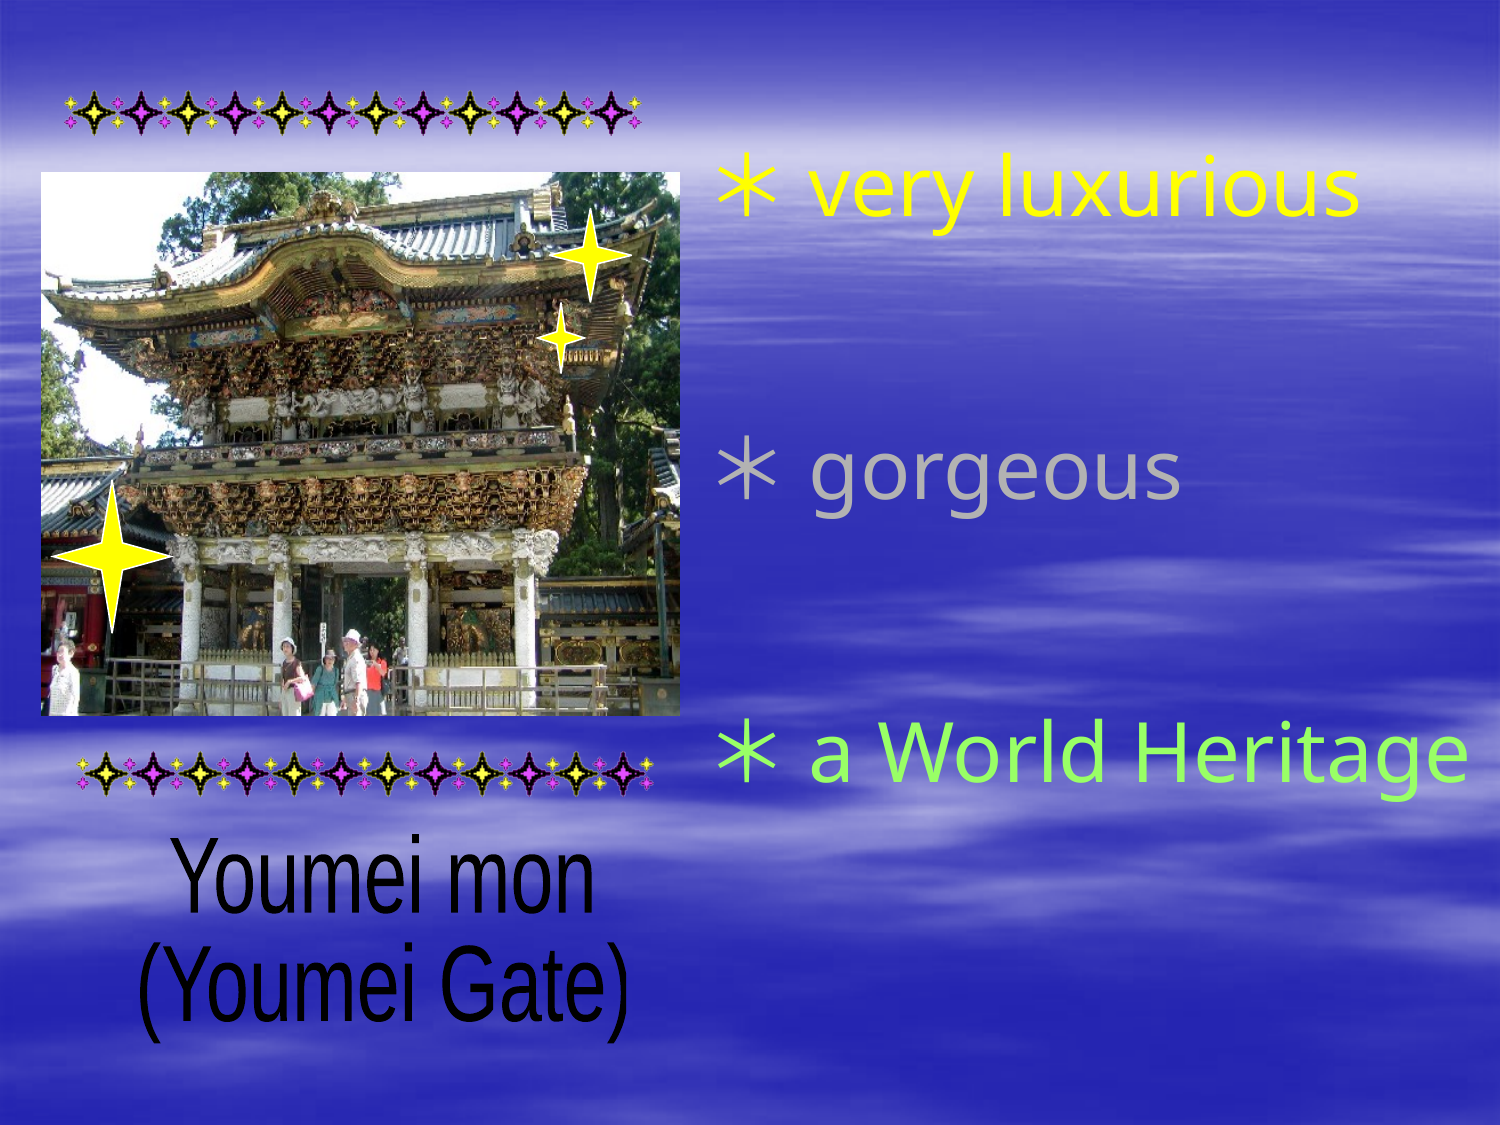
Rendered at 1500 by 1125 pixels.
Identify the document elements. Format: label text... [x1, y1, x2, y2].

text_box ＊very luxurious ＊gorgeous ＊a World Heritage [690, 125, 1500, 949]
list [40, 172, 680, 717]
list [64, 89, 642, 136]
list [76, 751, 654, 798]
